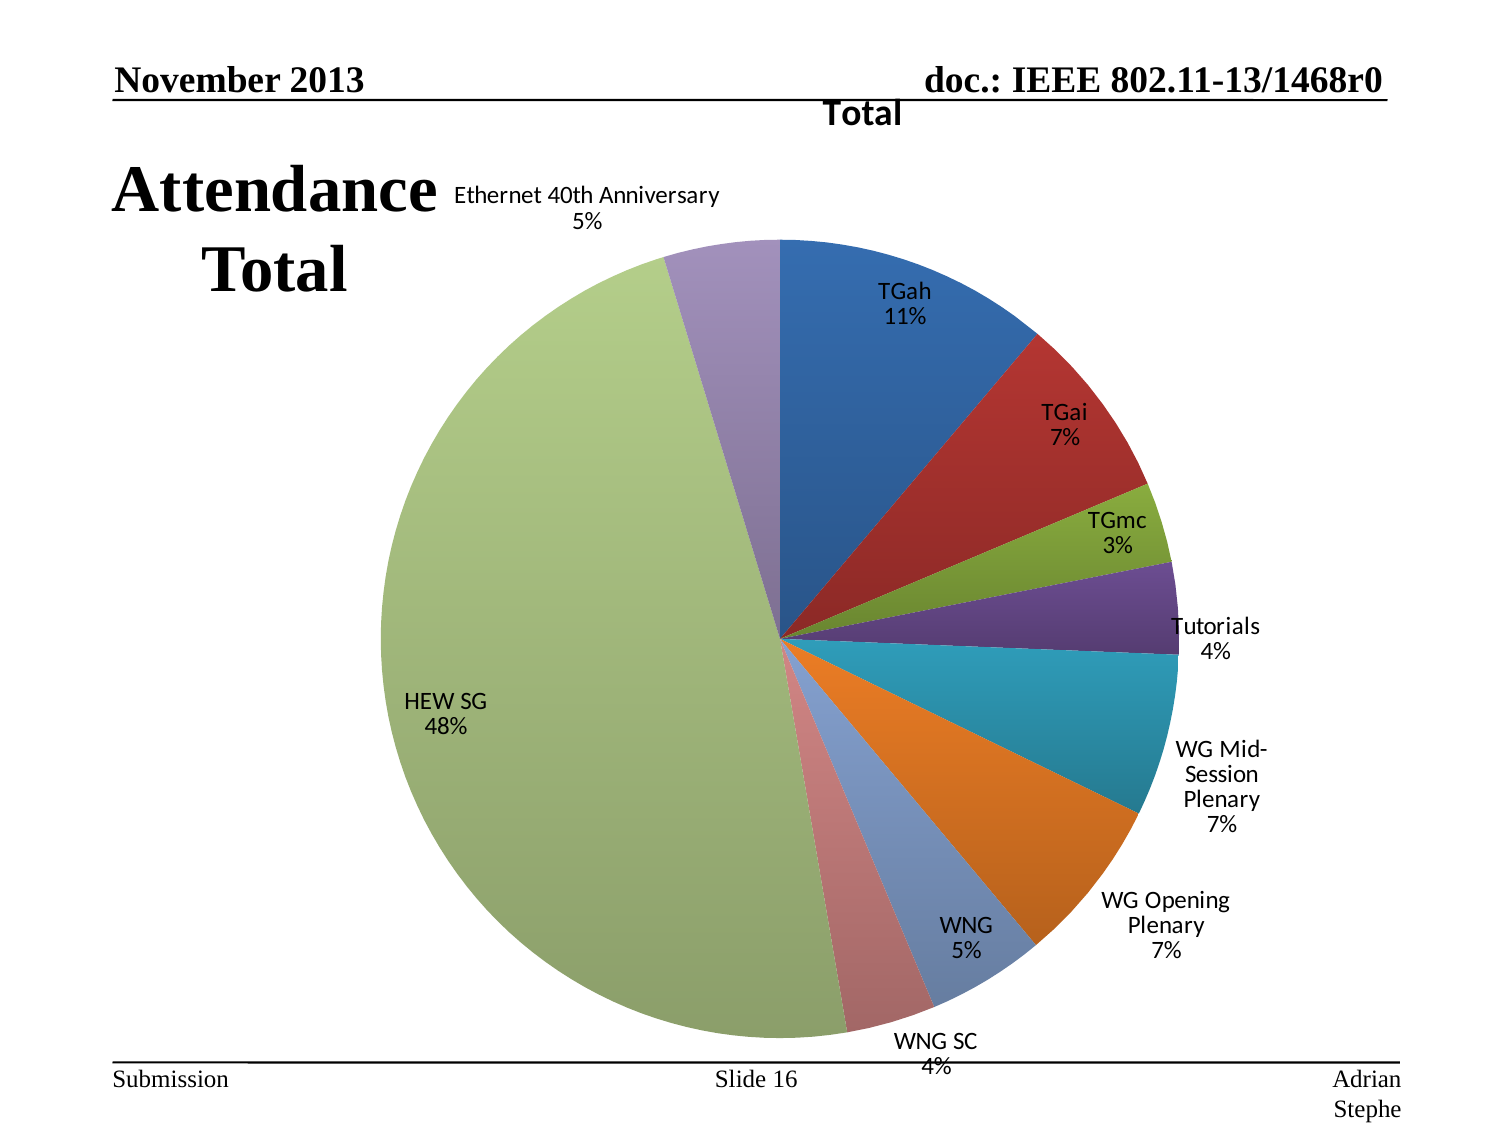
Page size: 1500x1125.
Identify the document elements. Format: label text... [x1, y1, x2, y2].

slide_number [114, 54, 368, 101]
title Attendance Total [62, 162, 266, 288]
chart [271, 56, 1454, 1125]
